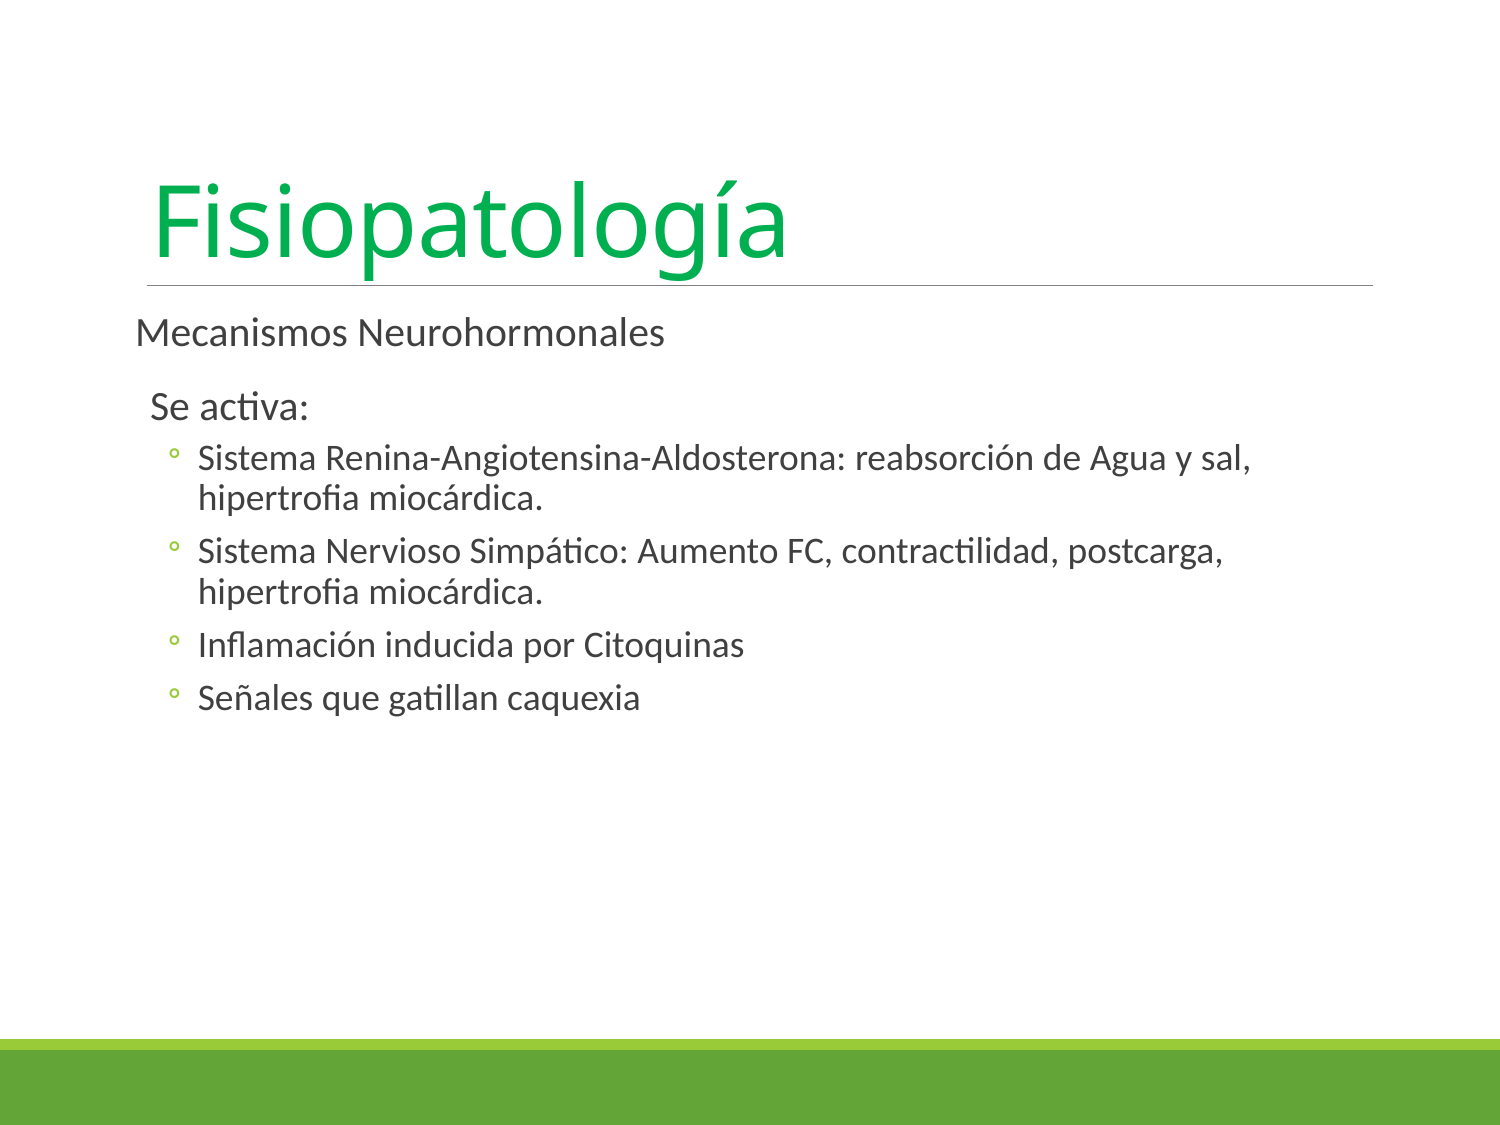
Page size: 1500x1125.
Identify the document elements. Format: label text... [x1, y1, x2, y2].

list Mecanismos Neurohormonales Se activa: Sistema Renina-Angiotensina-Aldosterona: reabsorción de Agua y sal, hipertrofia miocárdica. Sistema Nervioso Simpático: Aumento FC, contractilidad, postcarga, hipertrofia miocárdica. Inflamación inducida por Citoquinas Señales que gatillan caquexia [135, 302, 1373, 963]
title Fisiopatología [135, 47, 1373, 285]
